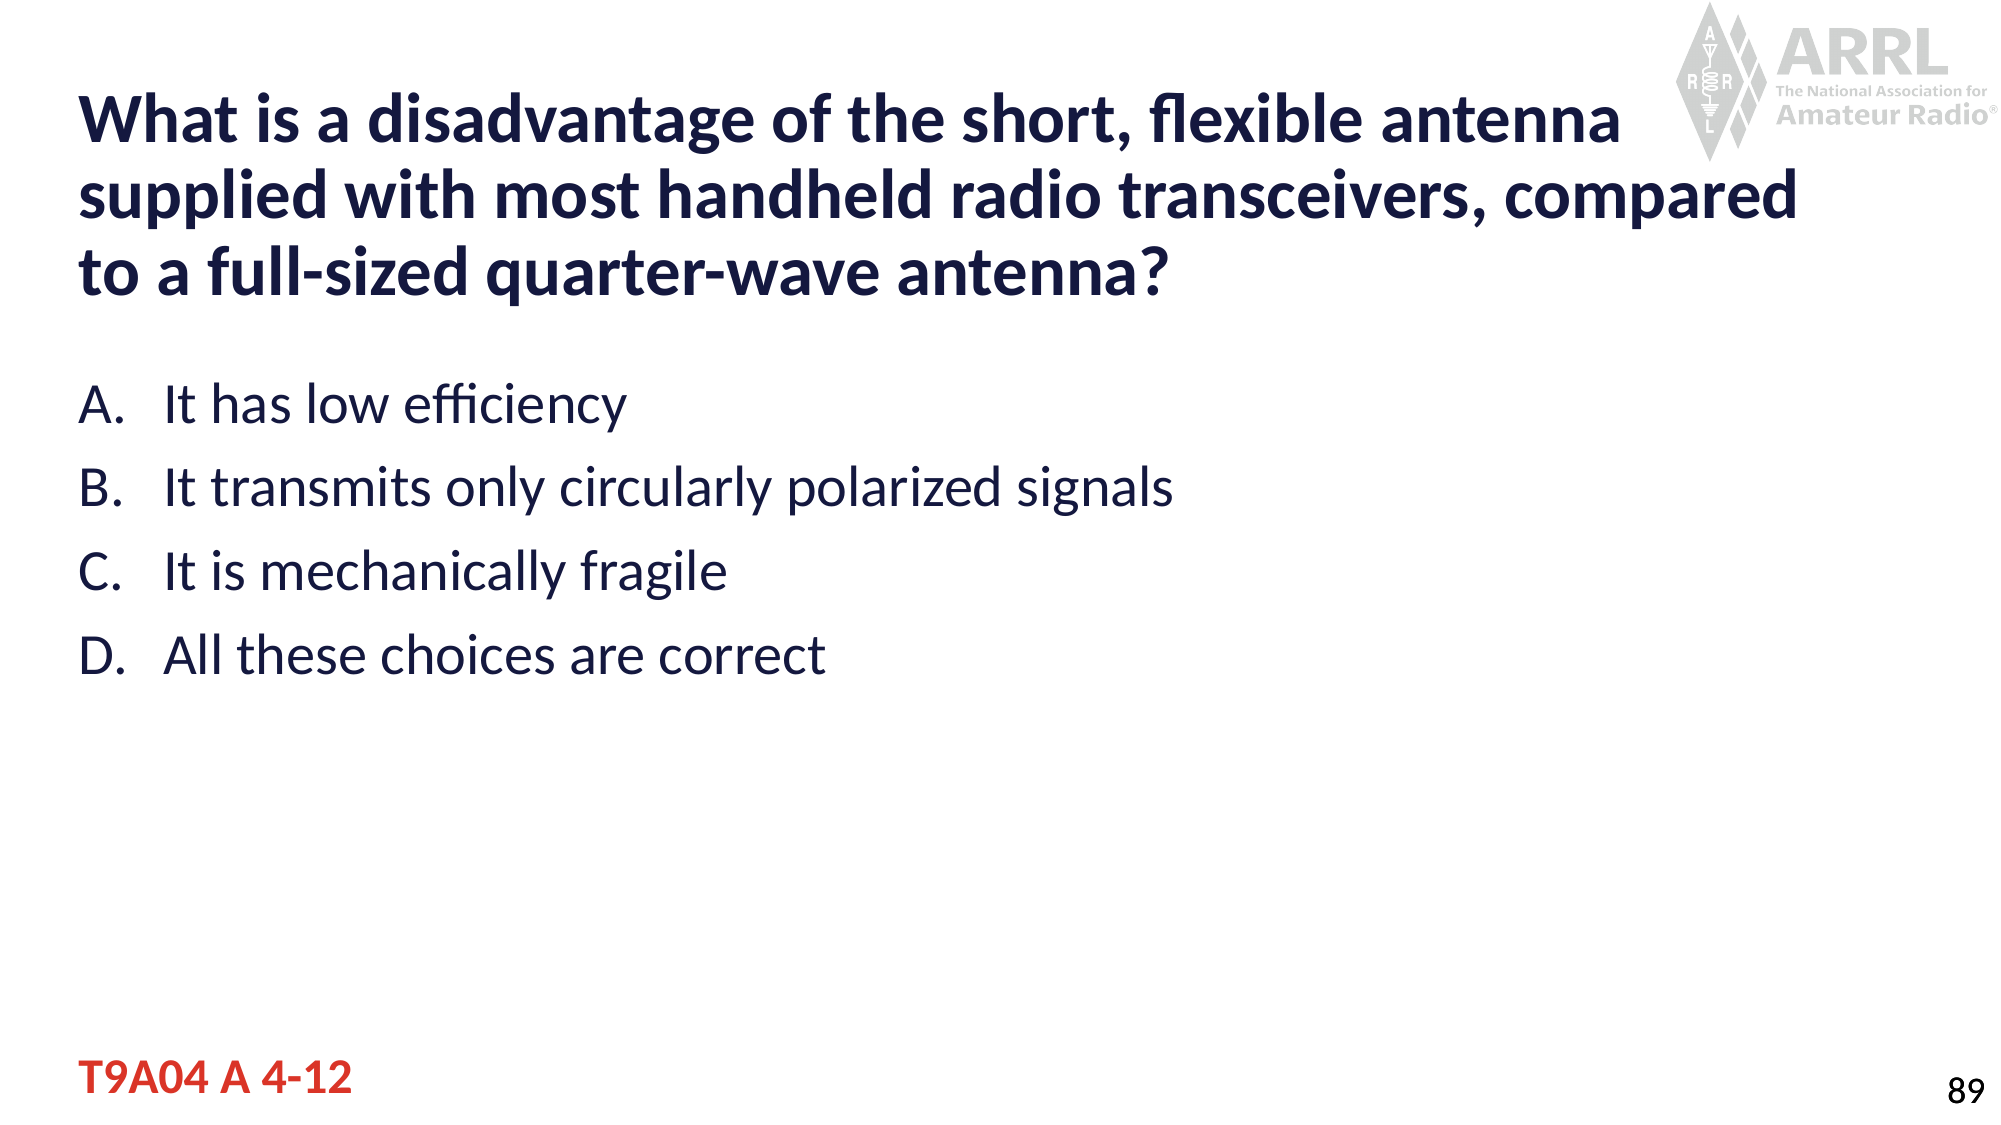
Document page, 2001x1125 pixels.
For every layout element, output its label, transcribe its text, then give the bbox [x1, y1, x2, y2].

text_box T9A04 A 4-12 [63, 1036, 921, 1112]
picture [1674, 0, 2000, 164]
list It has low efficiency It transmits only circularly polarized signals It is mechanically fragile All these choices are correct [63, 365, 1863, 989]
title What is a disadvantage of the short, flexible antenna supplied with most handheld radio transceivers, compared to a full-sized quarter-wave antenna? [63, 50, 1863, 343]
